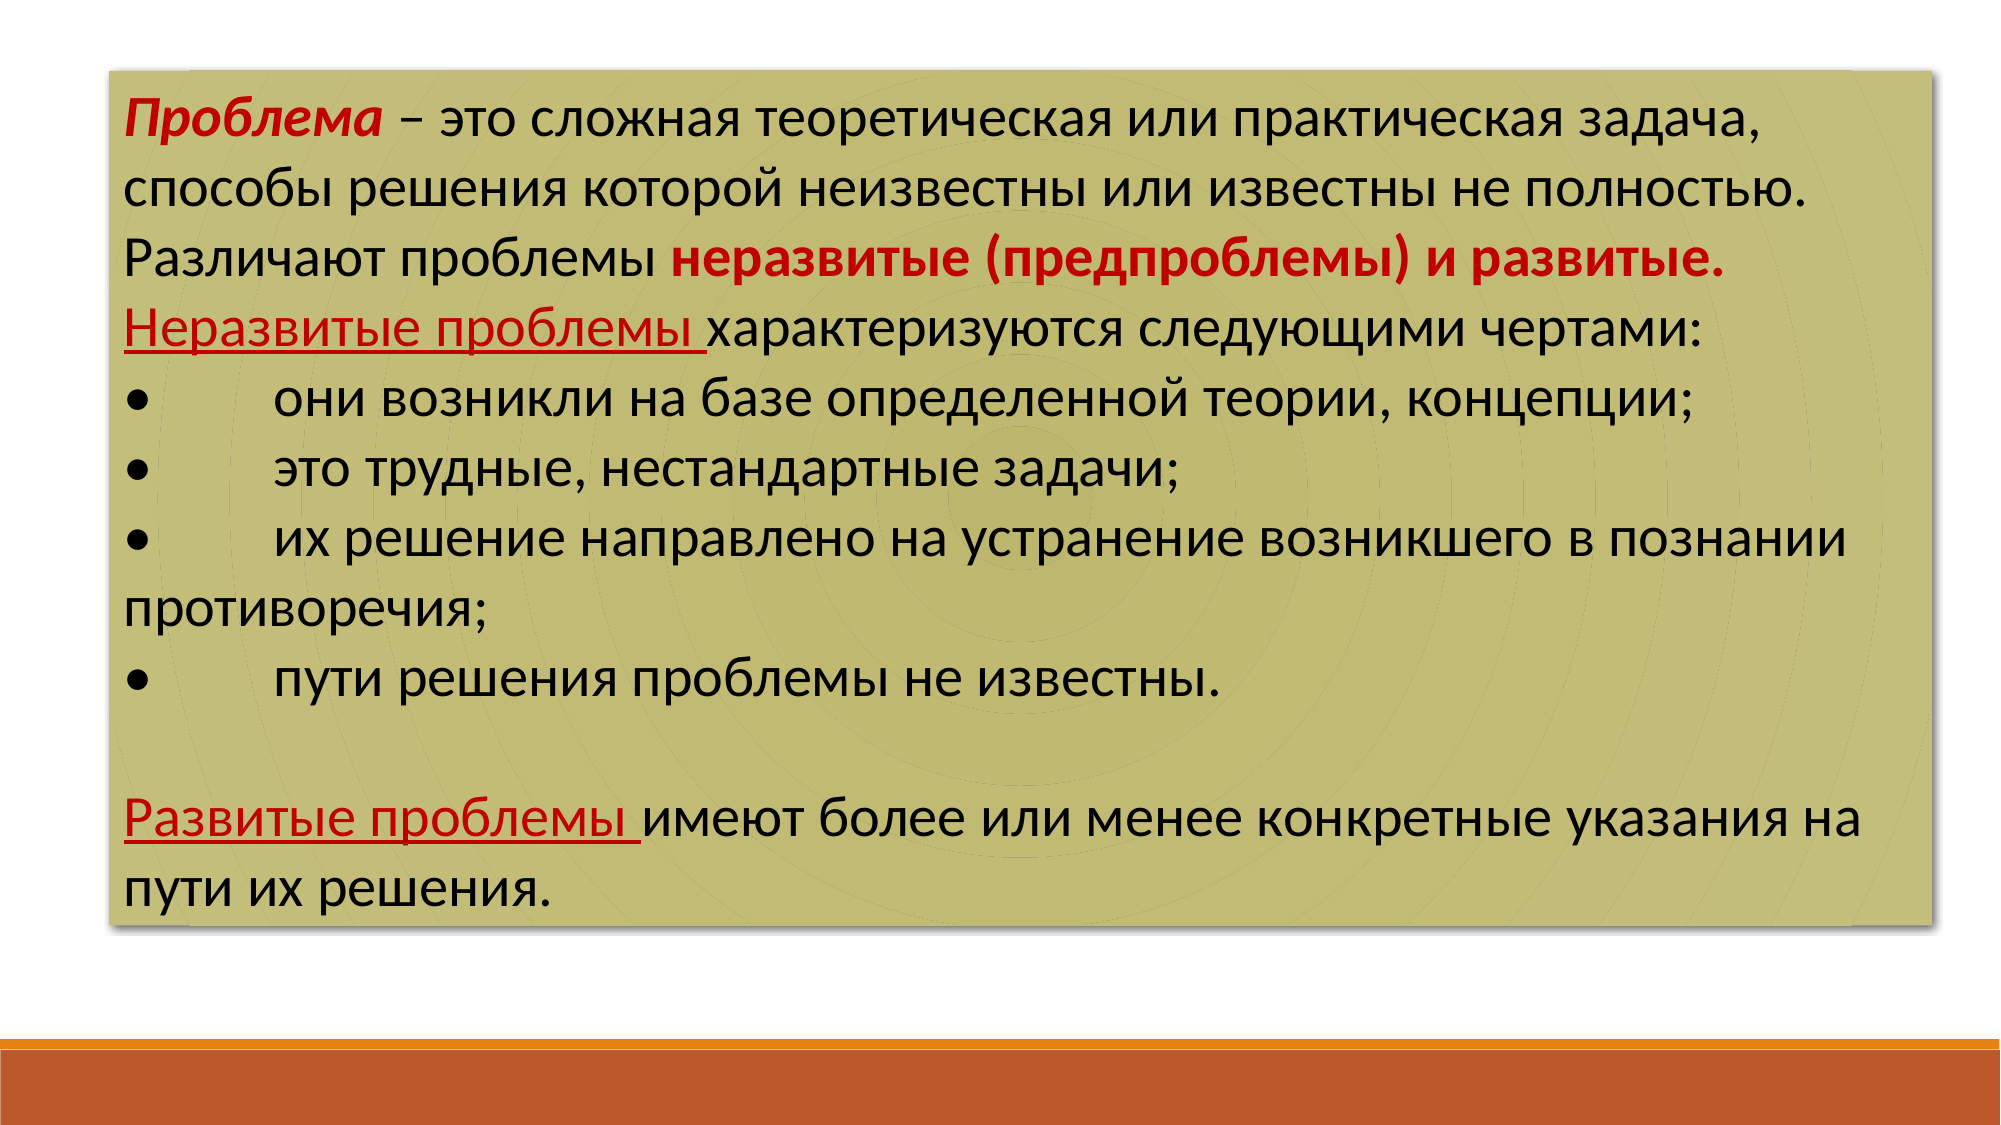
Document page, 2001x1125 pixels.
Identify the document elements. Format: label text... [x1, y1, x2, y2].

text_box Проблема – это сложная теоретическая или практическая задача, способы решения которой неизвестны или известны не полностью. Различают проблемы неразвитые (предпроблемы) и развитые. Неразвитые проблемы характеризуются следующими чертами: • они возникли на базе определенной теории, концепции; • это трудные, нестандартные задачи; • их решение направлено на устранение возникшего в познании противоречия; • пути решения проблемы не известны. Развитые проблемы имеют более или менее конкретные указания на пути их решения. [109, 70, 1932, 926]
